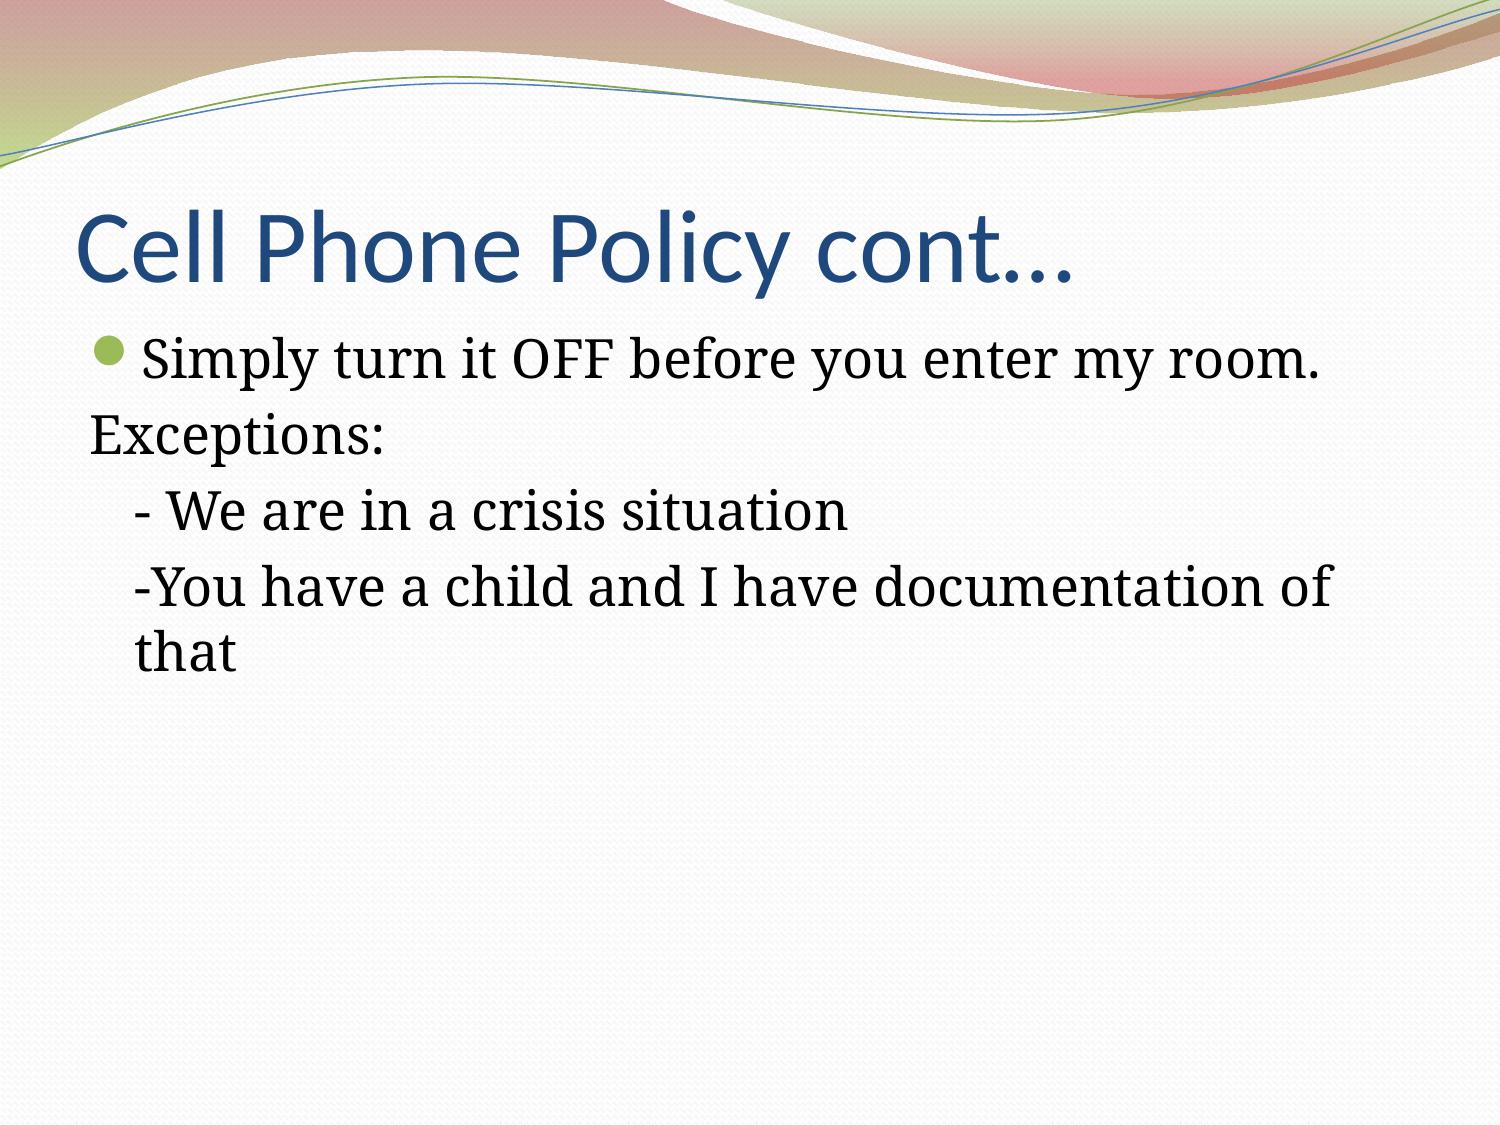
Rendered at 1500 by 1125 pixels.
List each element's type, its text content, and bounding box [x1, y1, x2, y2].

list Simply turn it OFF before you enter my room. Exceptions: - We are in a crisis situation -You have a child and I have documentation of that [75, 317, 1425, 1038]
title Cell Phone Policy cont… [75, 115, 1425, 303]
